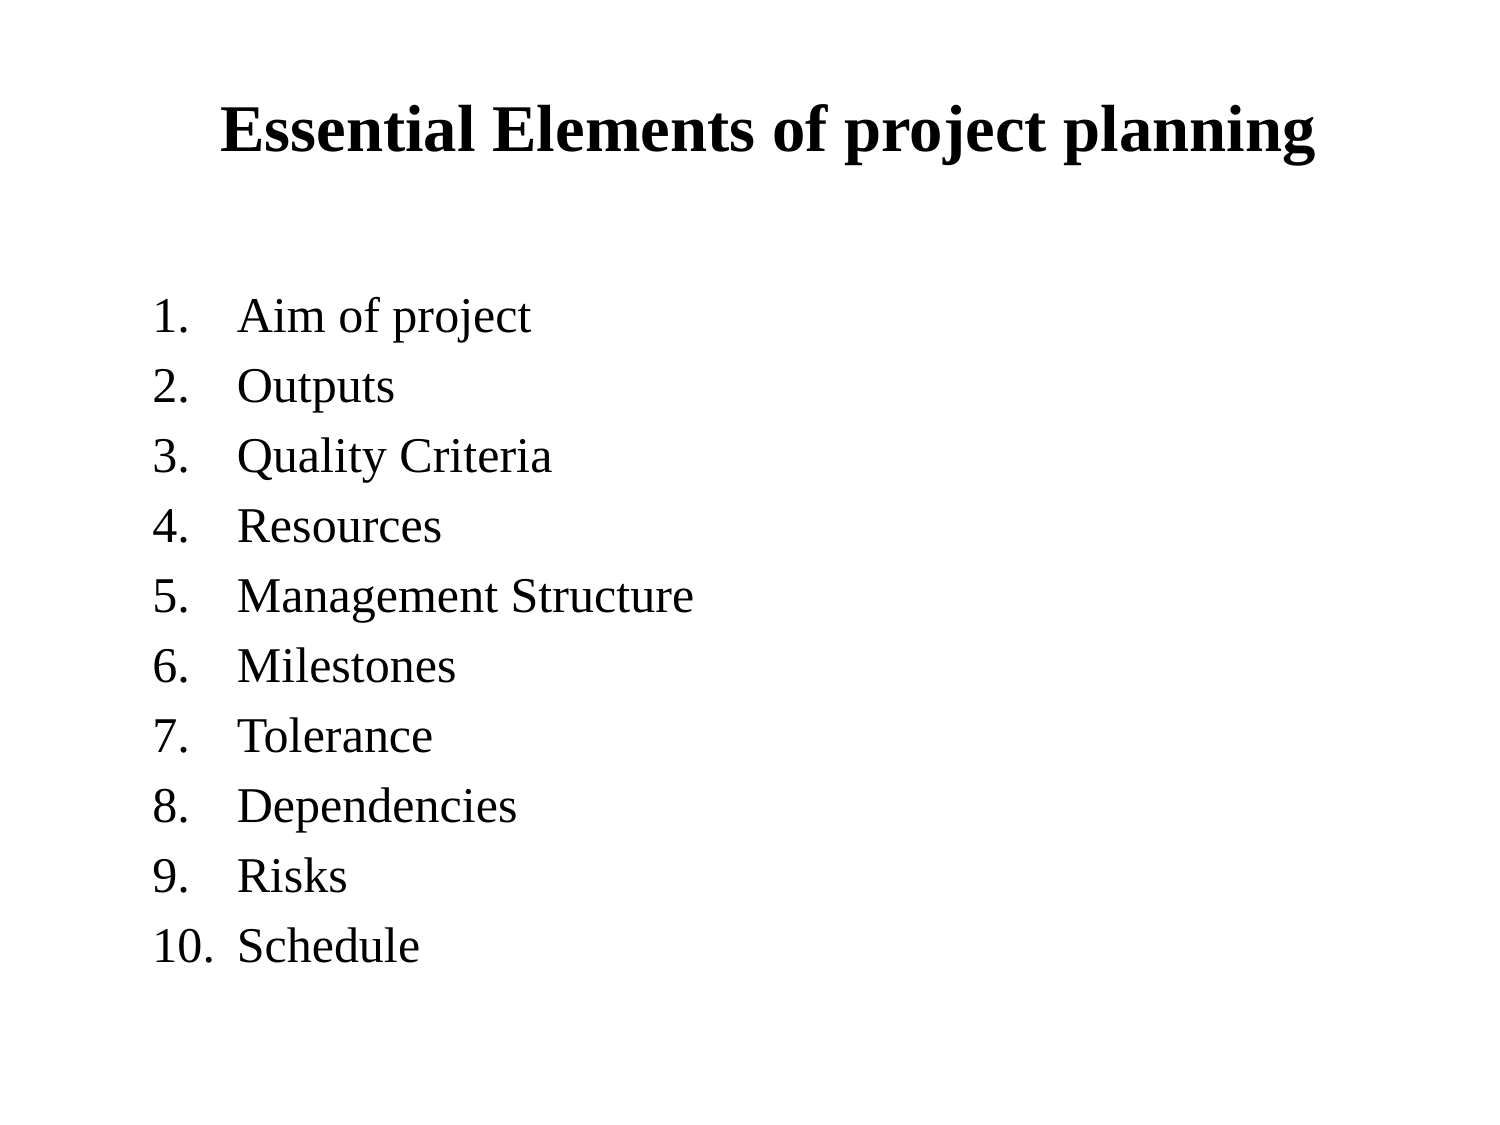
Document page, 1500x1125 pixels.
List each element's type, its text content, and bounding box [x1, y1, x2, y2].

title Essential Elements of project planning [137, 37, 1400, 213]
subtitle Aim of project Outputs Quality Criteria Resources Management Structure Milestones Tolerance Dependencies Risks Schedule [137, 275, 1300, 988]
